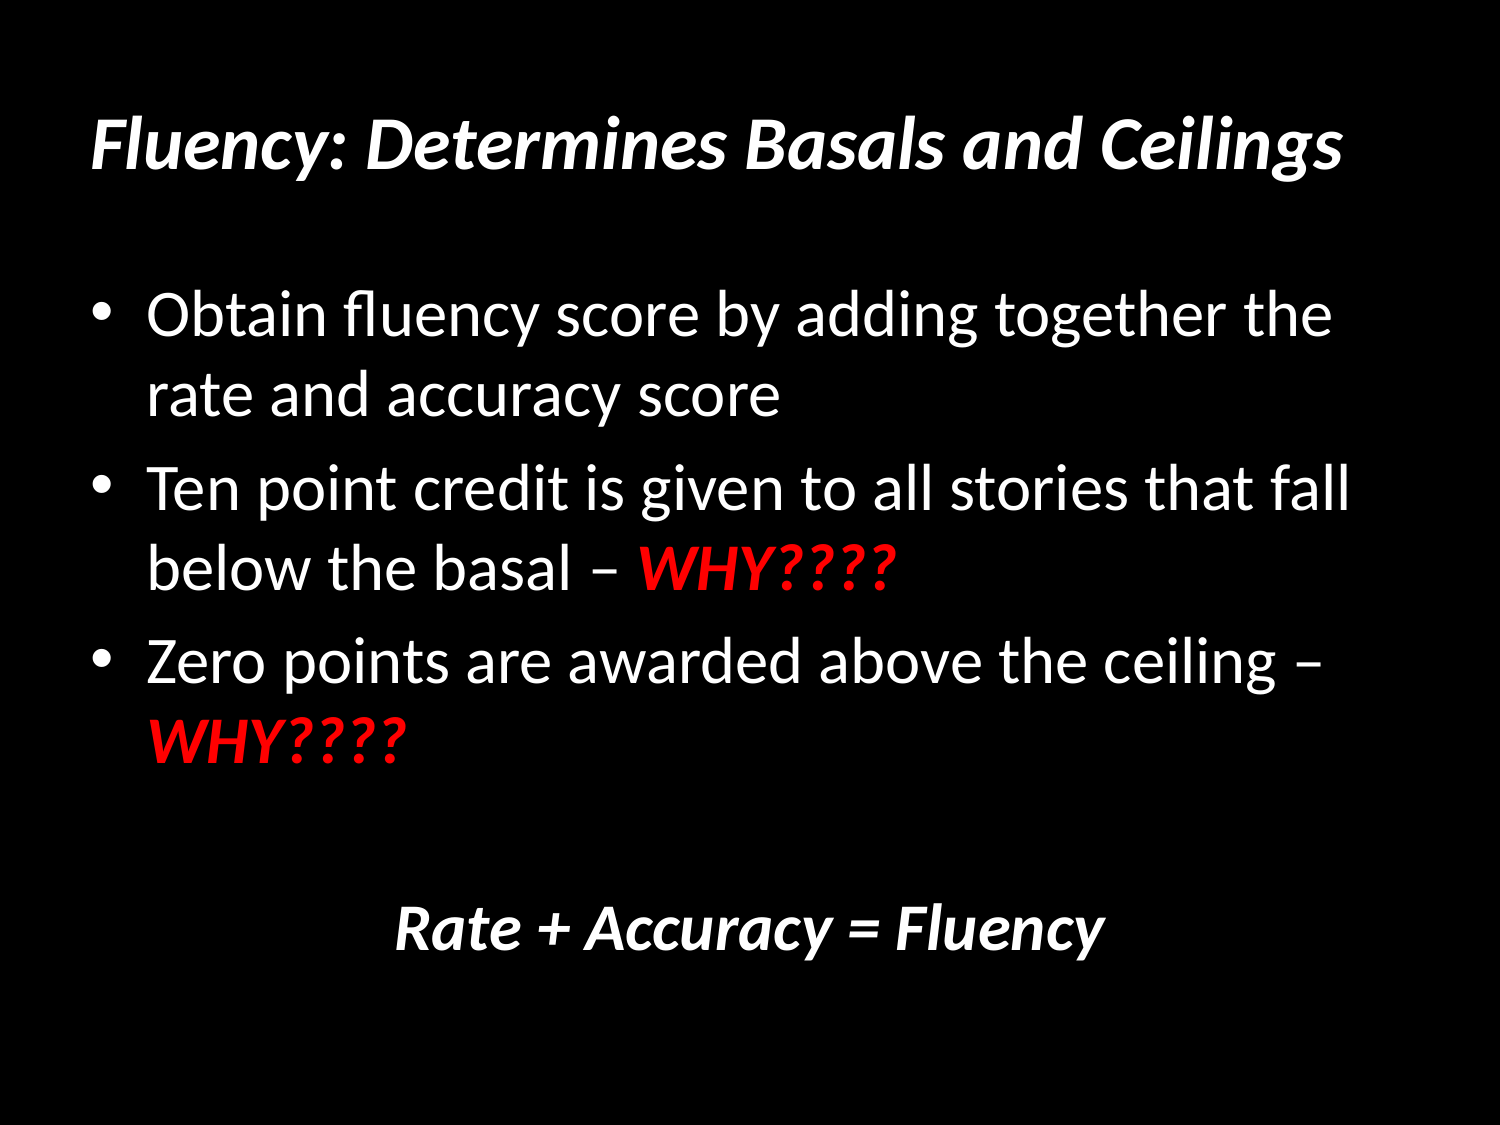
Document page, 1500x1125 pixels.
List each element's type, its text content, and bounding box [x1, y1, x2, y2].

list Obtain fluency score by adding together the rate and accuracy score Ten point credit is given to all stories that fall below the basal – WHY???? Zero points are awarded above the ceiling – WHY???? Rate + Accuracy = Fluency [75, 262, 1425, 1005]
title Fluency: Determines Basals and Ceilings [75, 45, 1425, 233]
